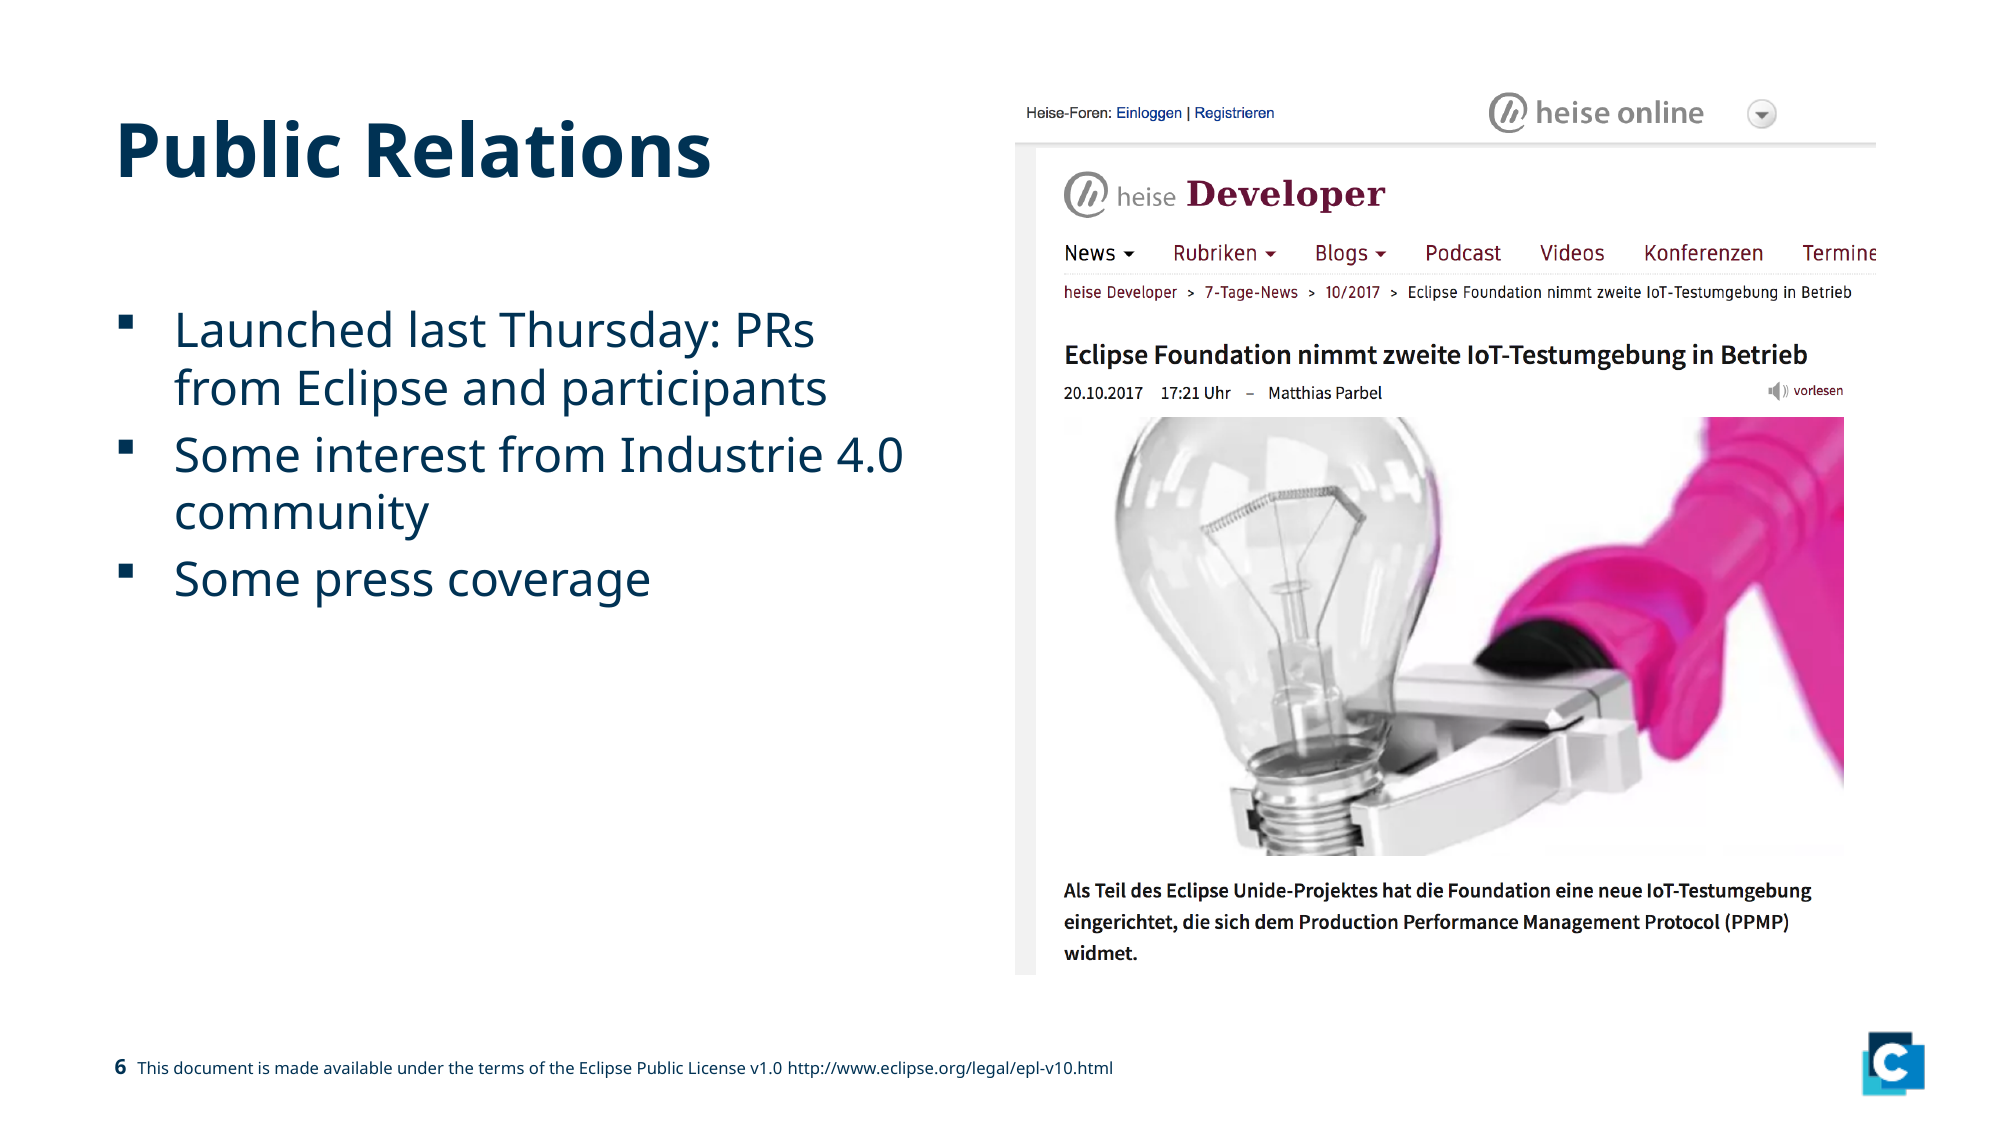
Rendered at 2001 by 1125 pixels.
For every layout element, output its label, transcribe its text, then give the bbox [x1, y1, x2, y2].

picture [1014, 91, 1876, 975]
title Public Relations [99, 105, 952, 292]
list Launched last Thursday: PRs from Eclipse and participants Some interest from Industrie 4.0 community Some press coverage [99, 292, 952, 992]
